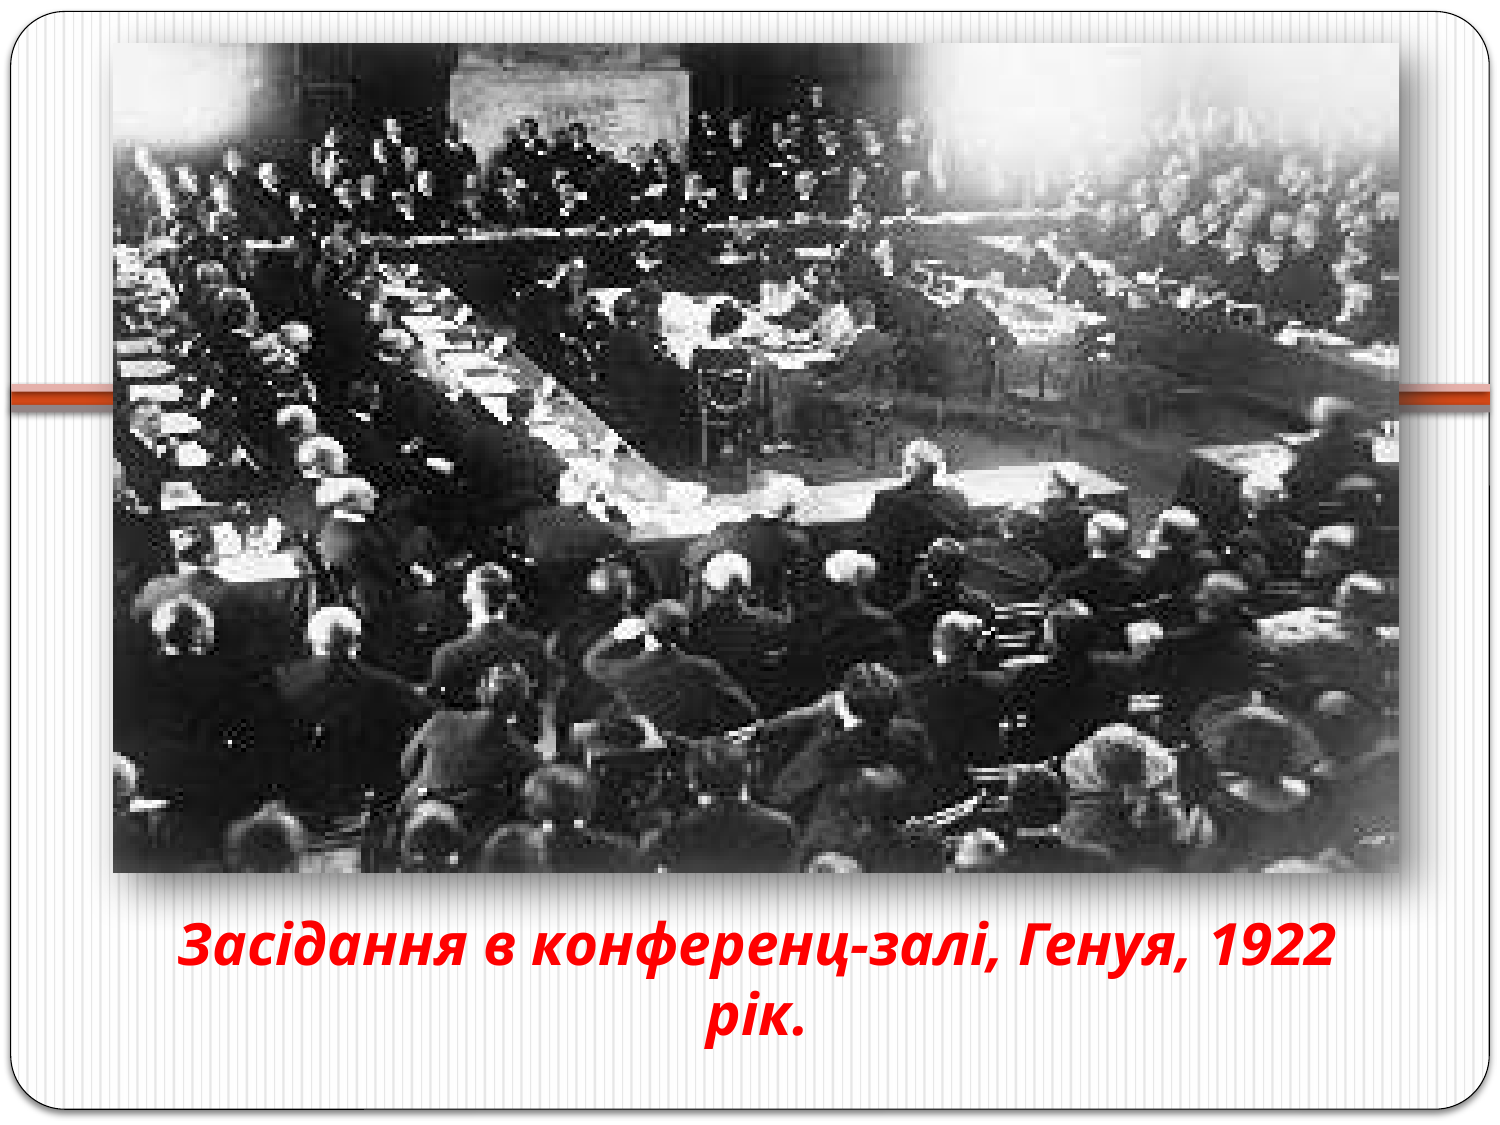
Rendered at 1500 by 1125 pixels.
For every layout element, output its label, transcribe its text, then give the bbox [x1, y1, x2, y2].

picture [113, 42, 1399, 873]
text_box Засідання в конференц-залі, Генуя, 1922 рік. [116, 907, 1399, 1054]
